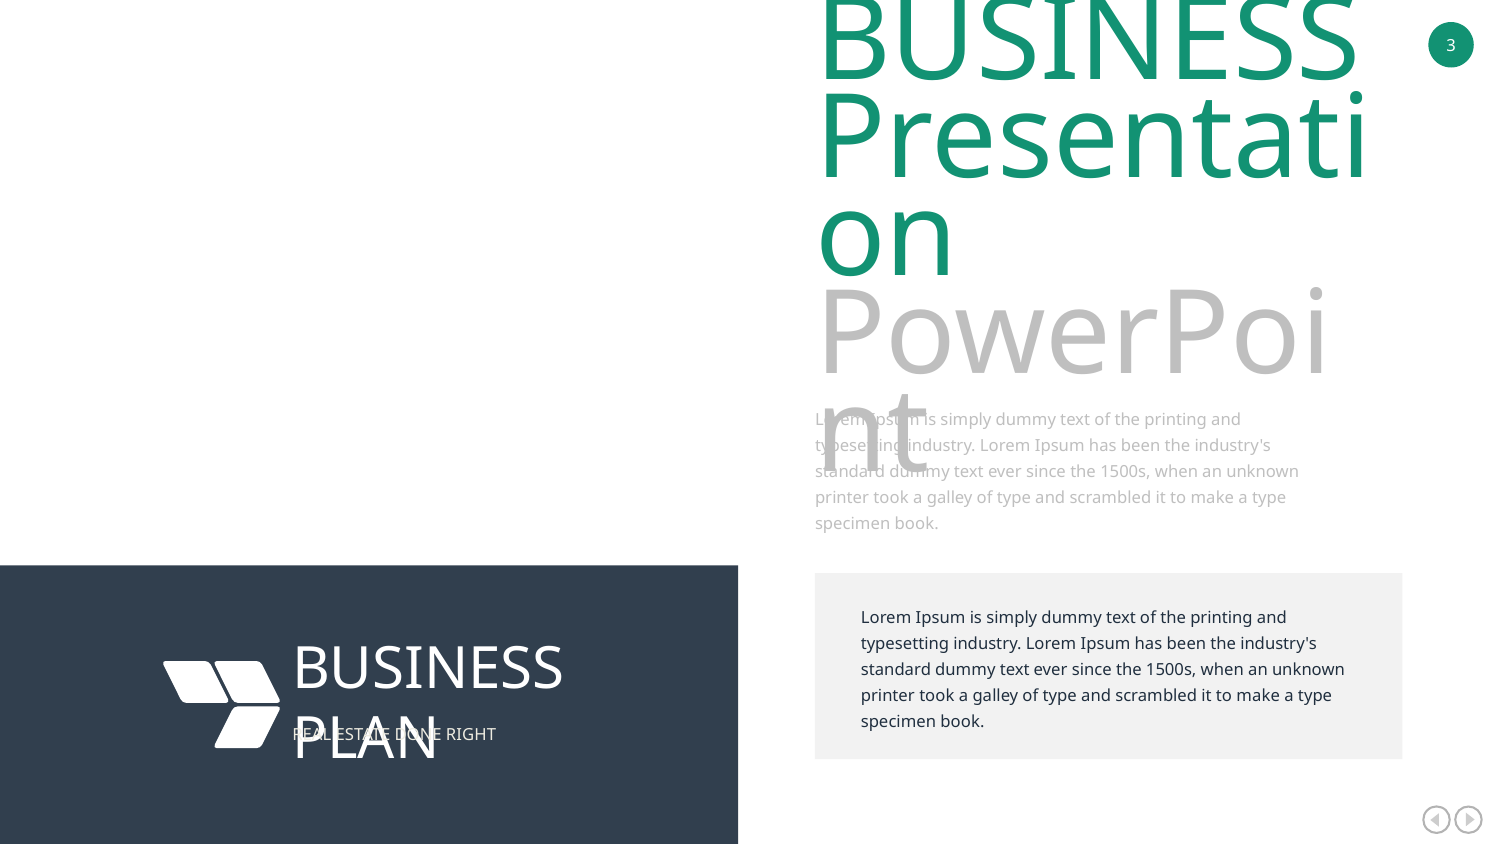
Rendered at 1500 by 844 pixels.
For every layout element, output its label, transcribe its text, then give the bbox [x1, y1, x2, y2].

text_box Lorem Ipsum is simply dummy text of the printing and typesetting industry. Lorem Ipsum has been the industry's standard dummy text ever since the 1500s, when an unknown printer took a galley of type and scrambled it to make a type specimen book. [815, 407, 1311, 529]
text_box Lorem Ipsum is simply dummy text of the printing and typesetting industry. Lorem Ipsum has been the industry's standard dummy text ever since the 1500s, when an unknown printer took a galley of type and scrambled it to make a type specimen book. [860, 618, 1357, 714]
picture [0, 0, 739, 844]
text_box BUSINESS Presentation PowerPoint [814, 89, 1403, 403]
text_box [814, 573, 1403, 760]
